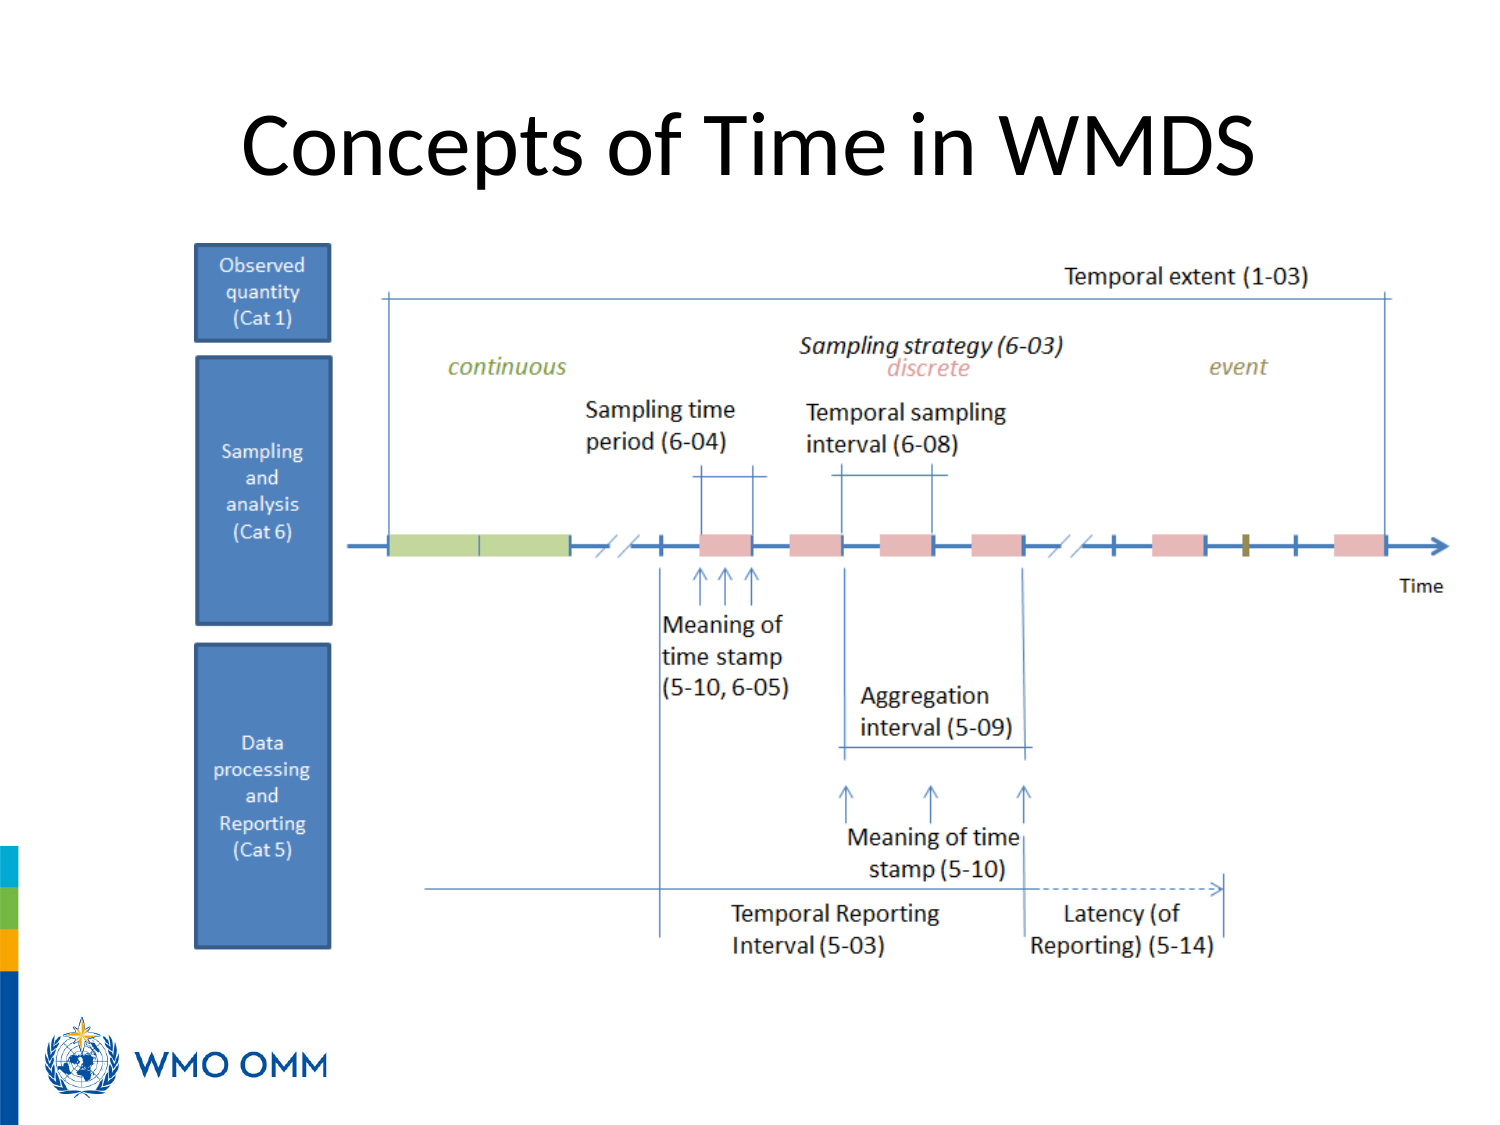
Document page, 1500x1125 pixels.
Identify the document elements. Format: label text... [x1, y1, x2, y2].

title Concepts of Time in WMDS [75, 45, 1425, 233]
picture [0, 242, 1470, 1125]
